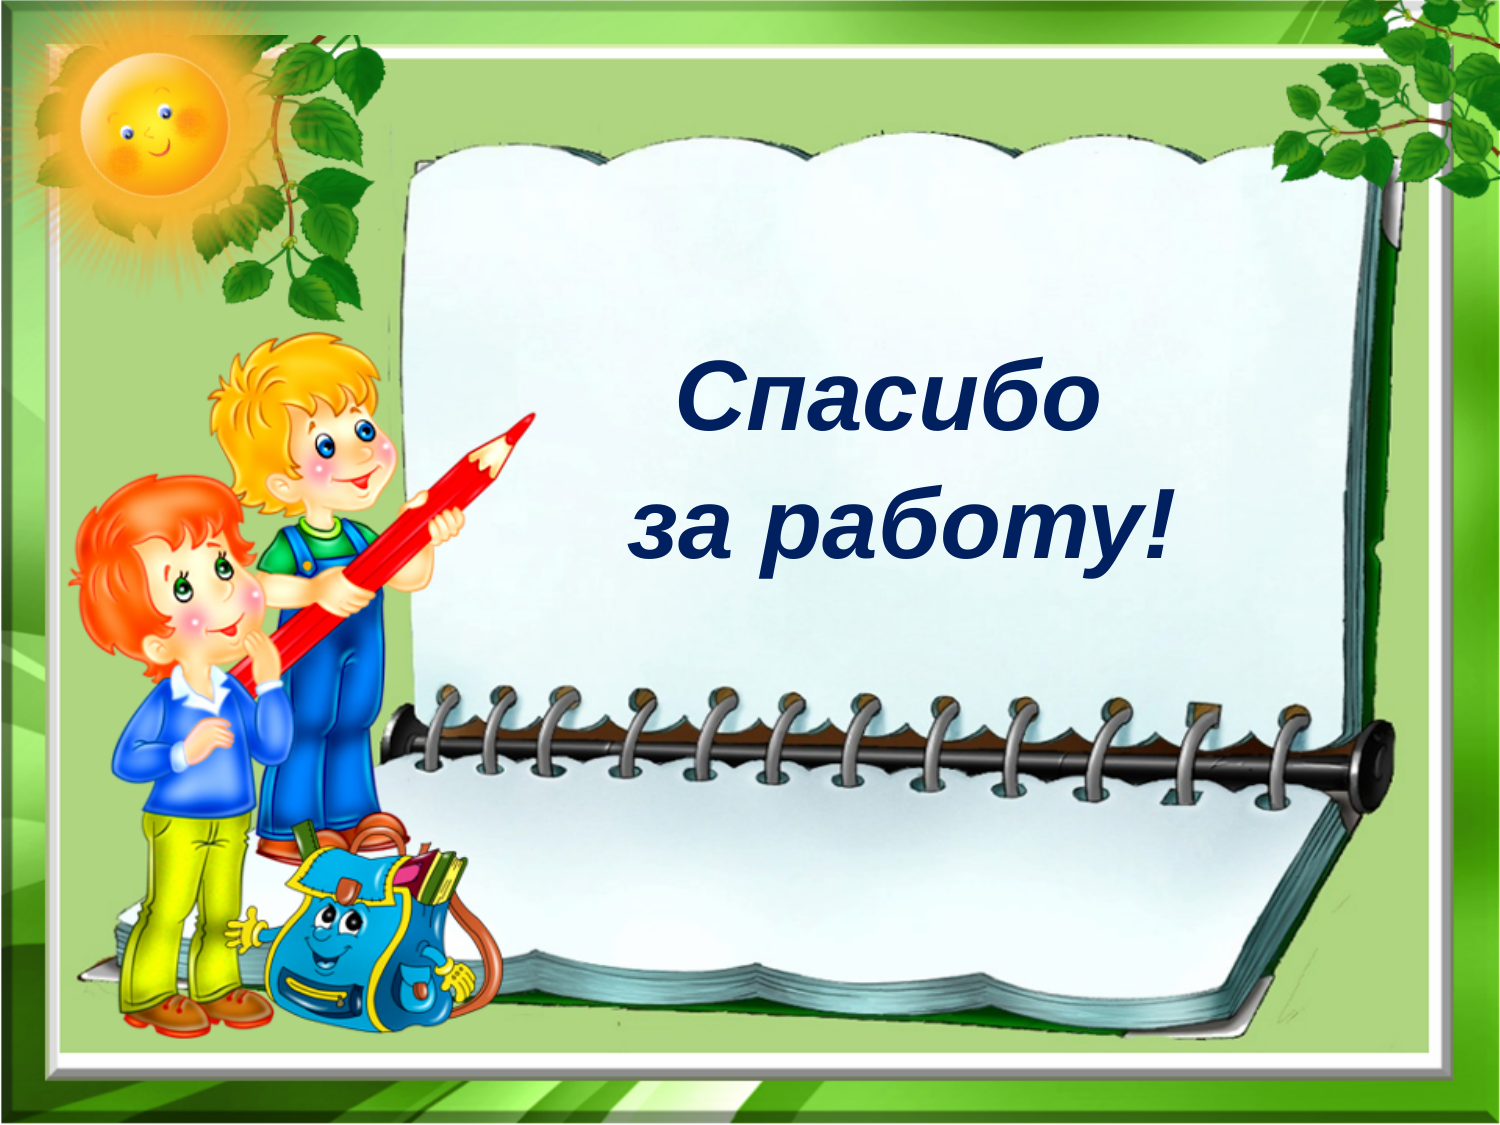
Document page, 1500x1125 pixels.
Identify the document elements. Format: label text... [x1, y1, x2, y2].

picture [0, 0, 1500, 1125]
text_box Спасибо за работу! [612, 314, 1192, 586]
